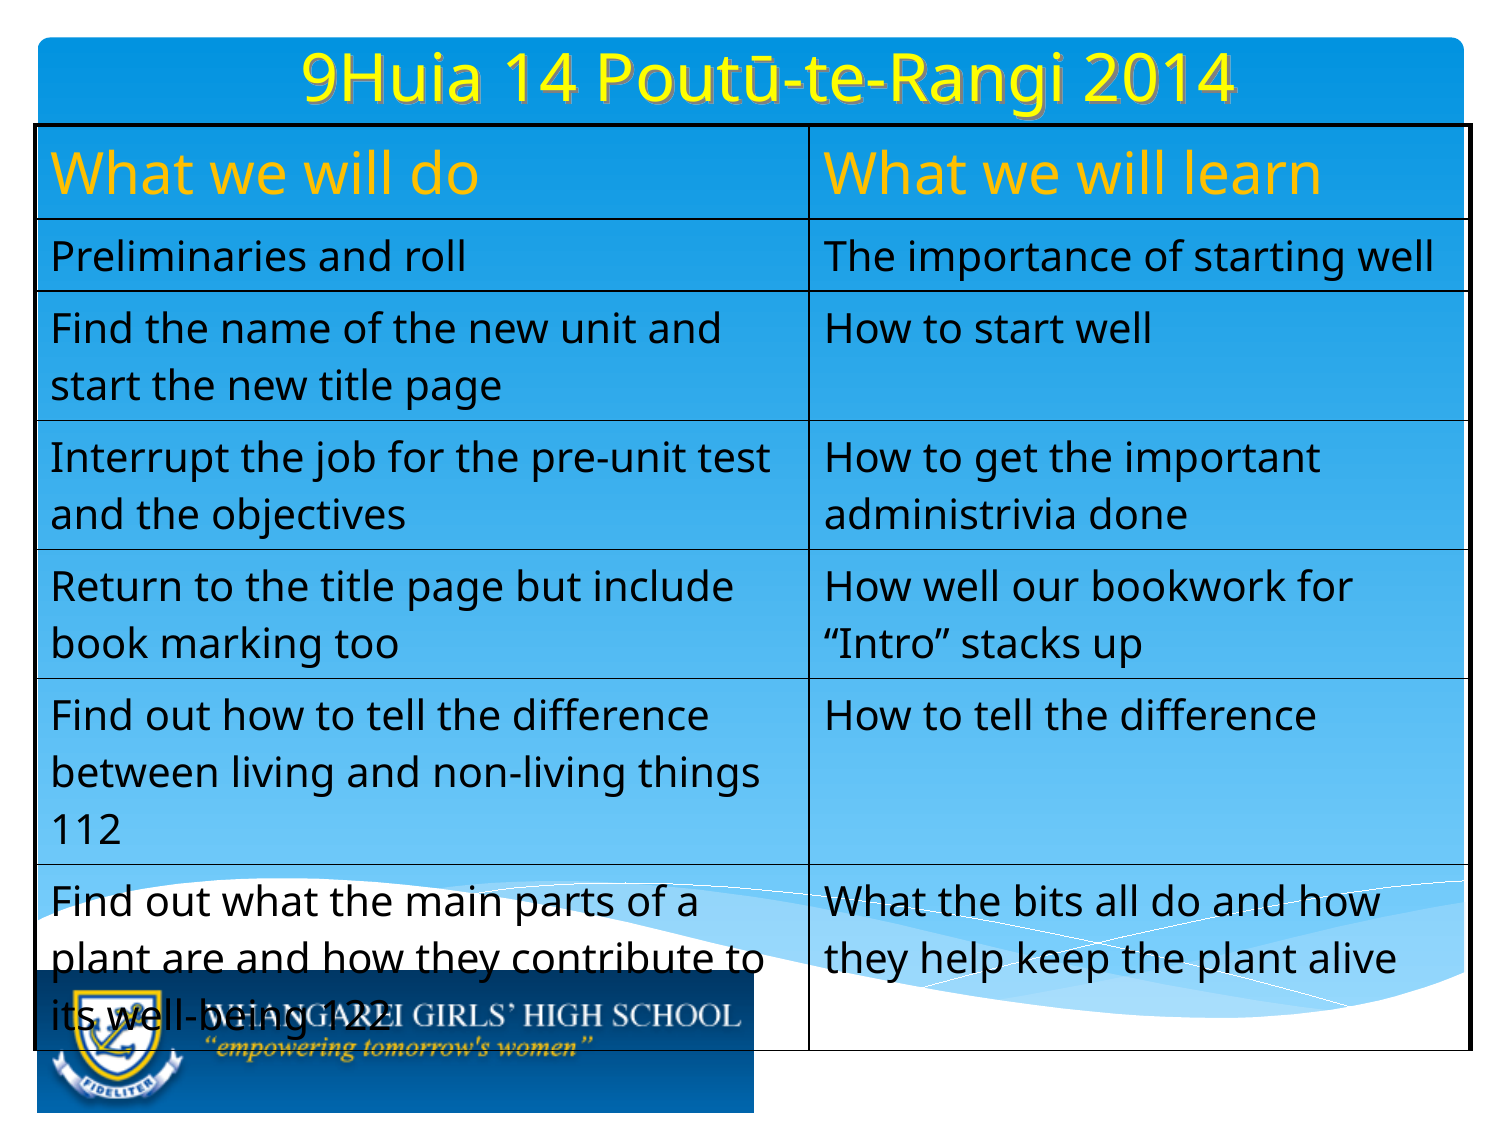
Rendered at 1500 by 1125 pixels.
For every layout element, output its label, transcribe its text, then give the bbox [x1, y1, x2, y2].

table_cell Preliminaries and roll [37, 220, 808, 290]
table_cell The importance of starting well [810, 220, 1468, 290]
table_cell Return to the title page but include book marking too [37, 550, 808, 678]
table_cell Find the name of the new unit and start the new title page [37, 292, 808, 420]
table_cell Find out what the main parts of a plant are and how they contribute to its well-being 122 [37, 865, 808, 1050]
table_cell How to tell the difference [810, 679, 1468, 864]
table_header What we will do [37, 127, 808, 218]
table_header What we will learn [810, 127, 1468, 218]
text_box 9Huia 14 Poutū-te-Rangi 2014 [162, 24, 1375, 123]
table_cell Find out how to tell the difference between living and non-living things 112 [37, 679, 808, 864]
picture [37, 970, 754, 1113]
table_cell How to get the important administrivia done [810, 421, 1468, 549]
table_cell What the bits all do and how they help keep the plant alive [810, 865, 1468, 1050]
table_cell Interrupt the job for the pre-unit test and the objectives [37, 421, 808, 549]
table_cell How well our bookwork for “Intro” stacks up [810, 550, 1468, 678]
table_cell How to start well [810, 292, 1468, 420]
